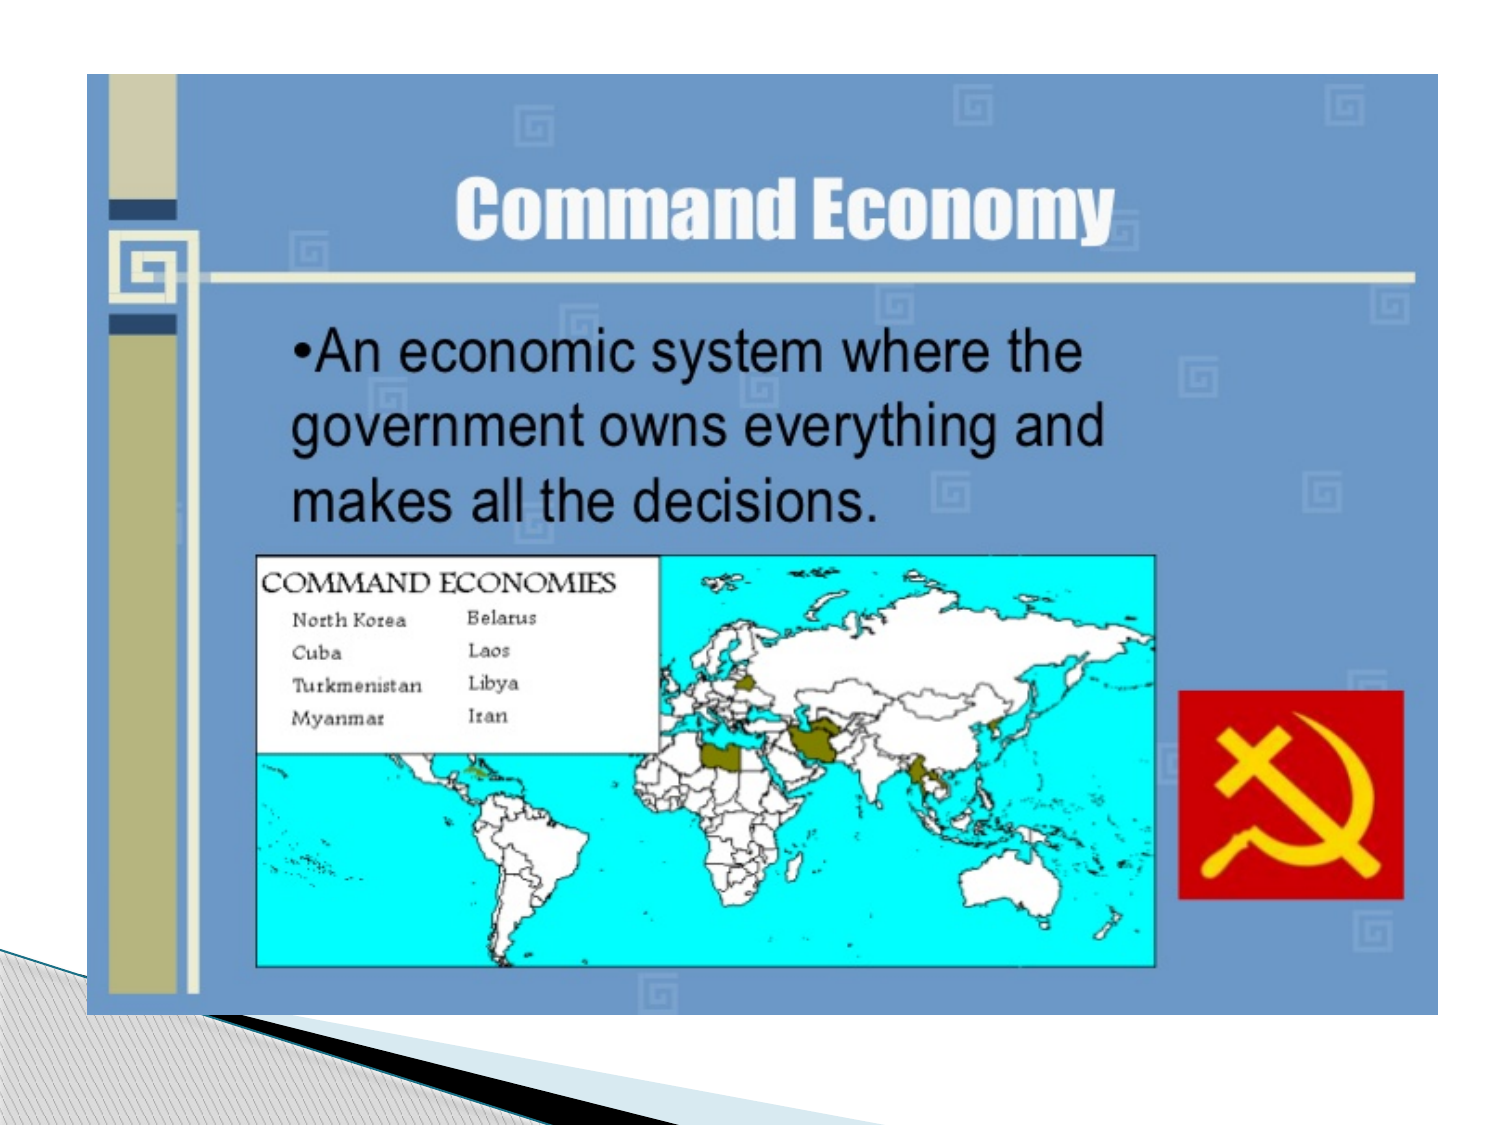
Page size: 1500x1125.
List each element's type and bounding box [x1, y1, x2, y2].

list [87, 74, 1438, 1016]
